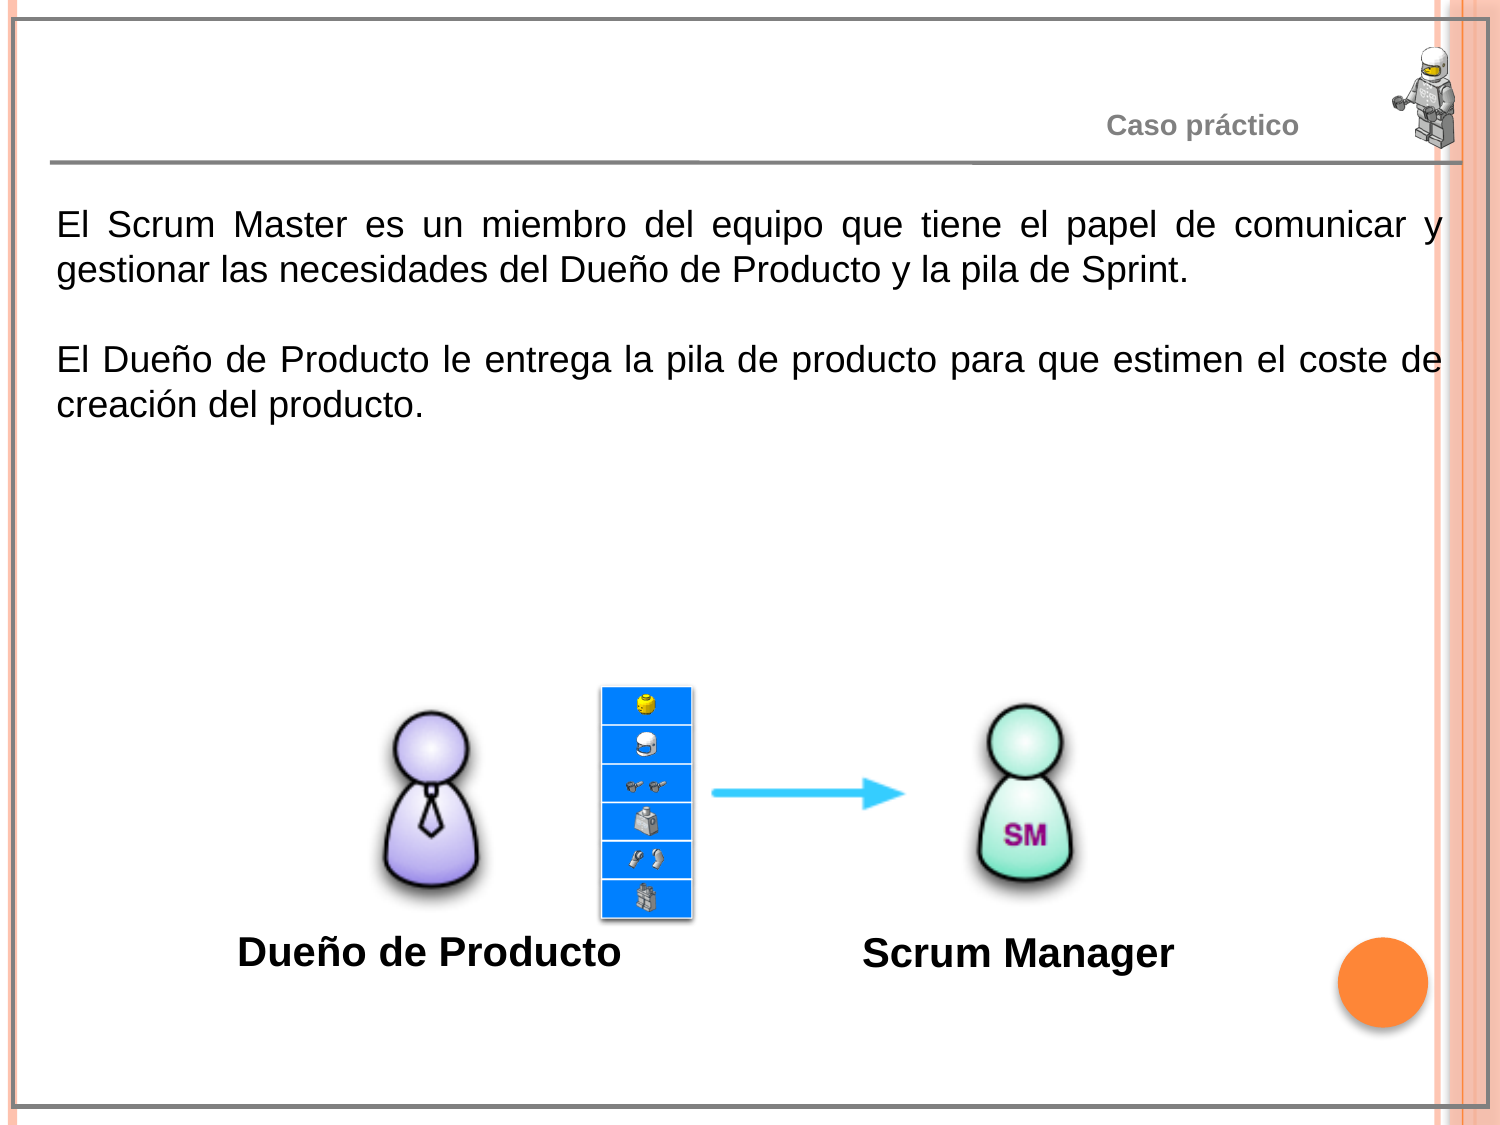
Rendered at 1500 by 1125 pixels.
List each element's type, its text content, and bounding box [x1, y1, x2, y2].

text_box Caso práctico [1099, 106, 1324, 157]
text_box [12, 19, 1488, 1107]
picture [343, 678, 519, 938]
text_box Scrum Manager [855, 925, 1182, 976]
text_box Dueño de Producto [230, 924, 629, 976]
text_box El Scrum Master es un miembro del equipo que tiene el papel de comunicar y gestionar las necesidades del Dueño de Producto y la pila de Sprint. El Dueño de Producto le entrega la pila de producto para que estimen el coste de creación del producto. [50, 199, 1450, 565]
picture [587, 672, 1113, 934]
picture [1383, 37, 1463, 157]
